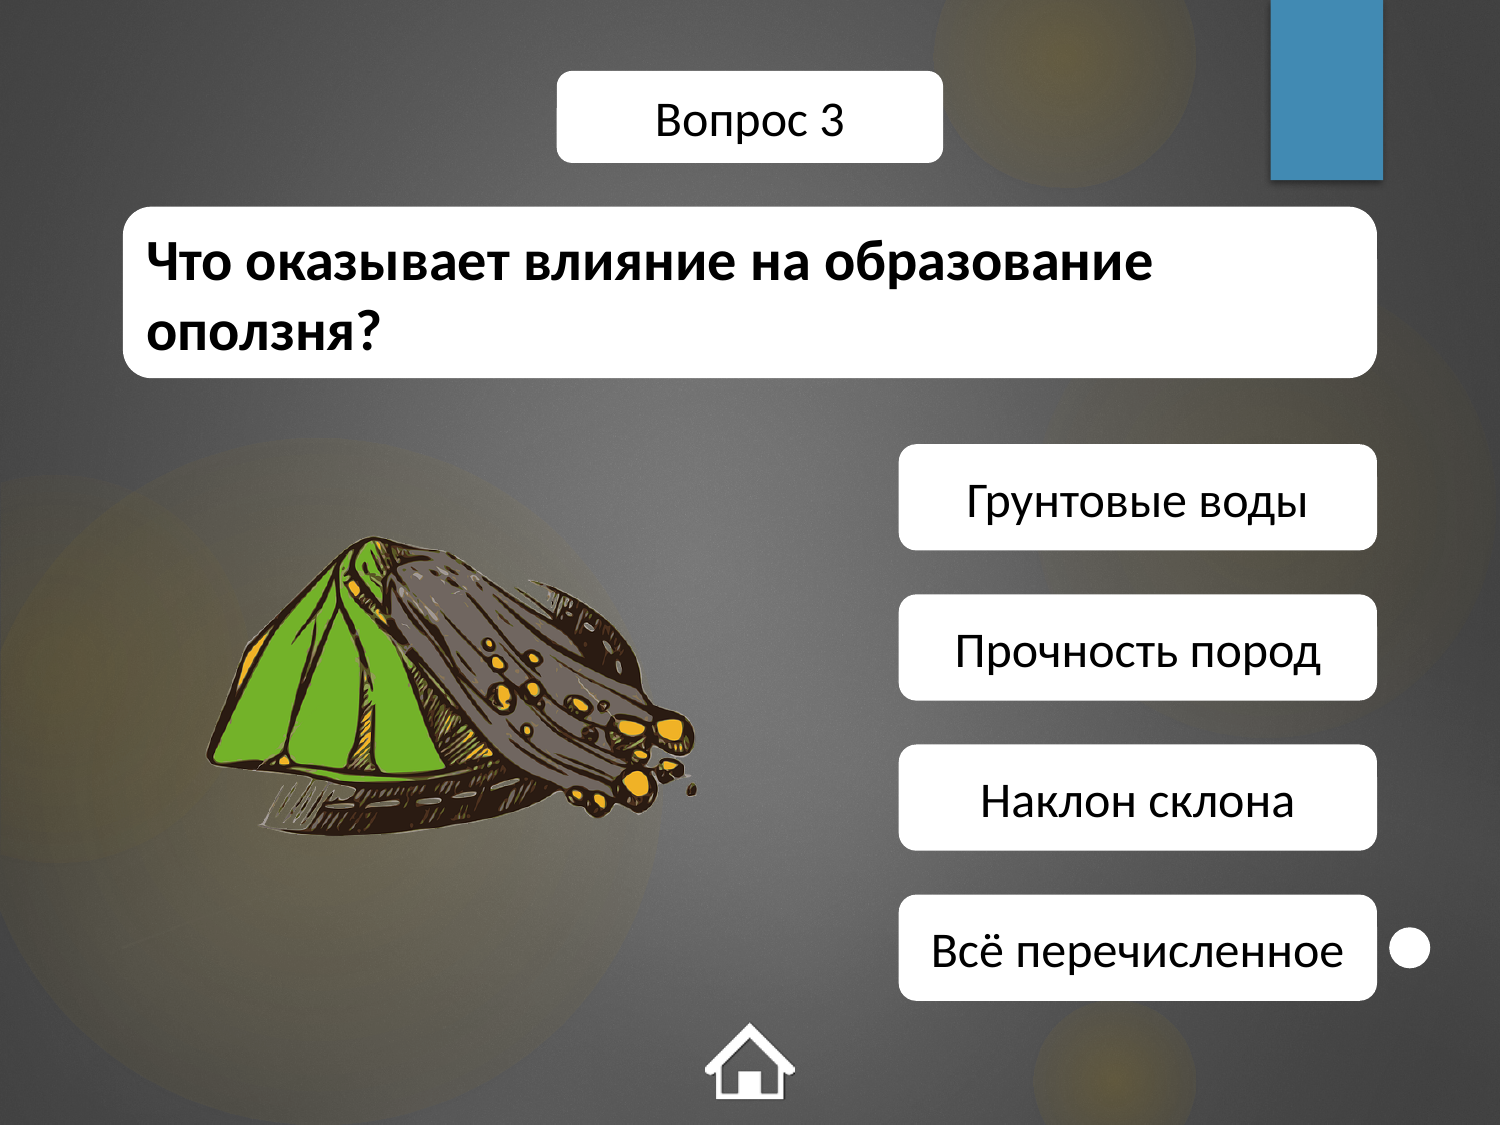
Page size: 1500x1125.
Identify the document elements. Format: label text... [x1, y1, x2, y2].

text_box Грунтовые воды [897, 442, 1379, 553]
text_box Вопрос 3 [555, 69, 945, 165]
picture [178, 506, 718, 873]
text_box Что оказывает влияние на образование оползня? [121, 205, 1379, 380]
picture [705, 1016, 795, 1106]
text_box Наклон склона [897, 742, 1379, 853]
text_box Всё перечисленное [897, 893, 1379, 1003]
text_box Прочность пород [897, 592, 1379, 703]
text_box [1387, 925, 1432, 970]
